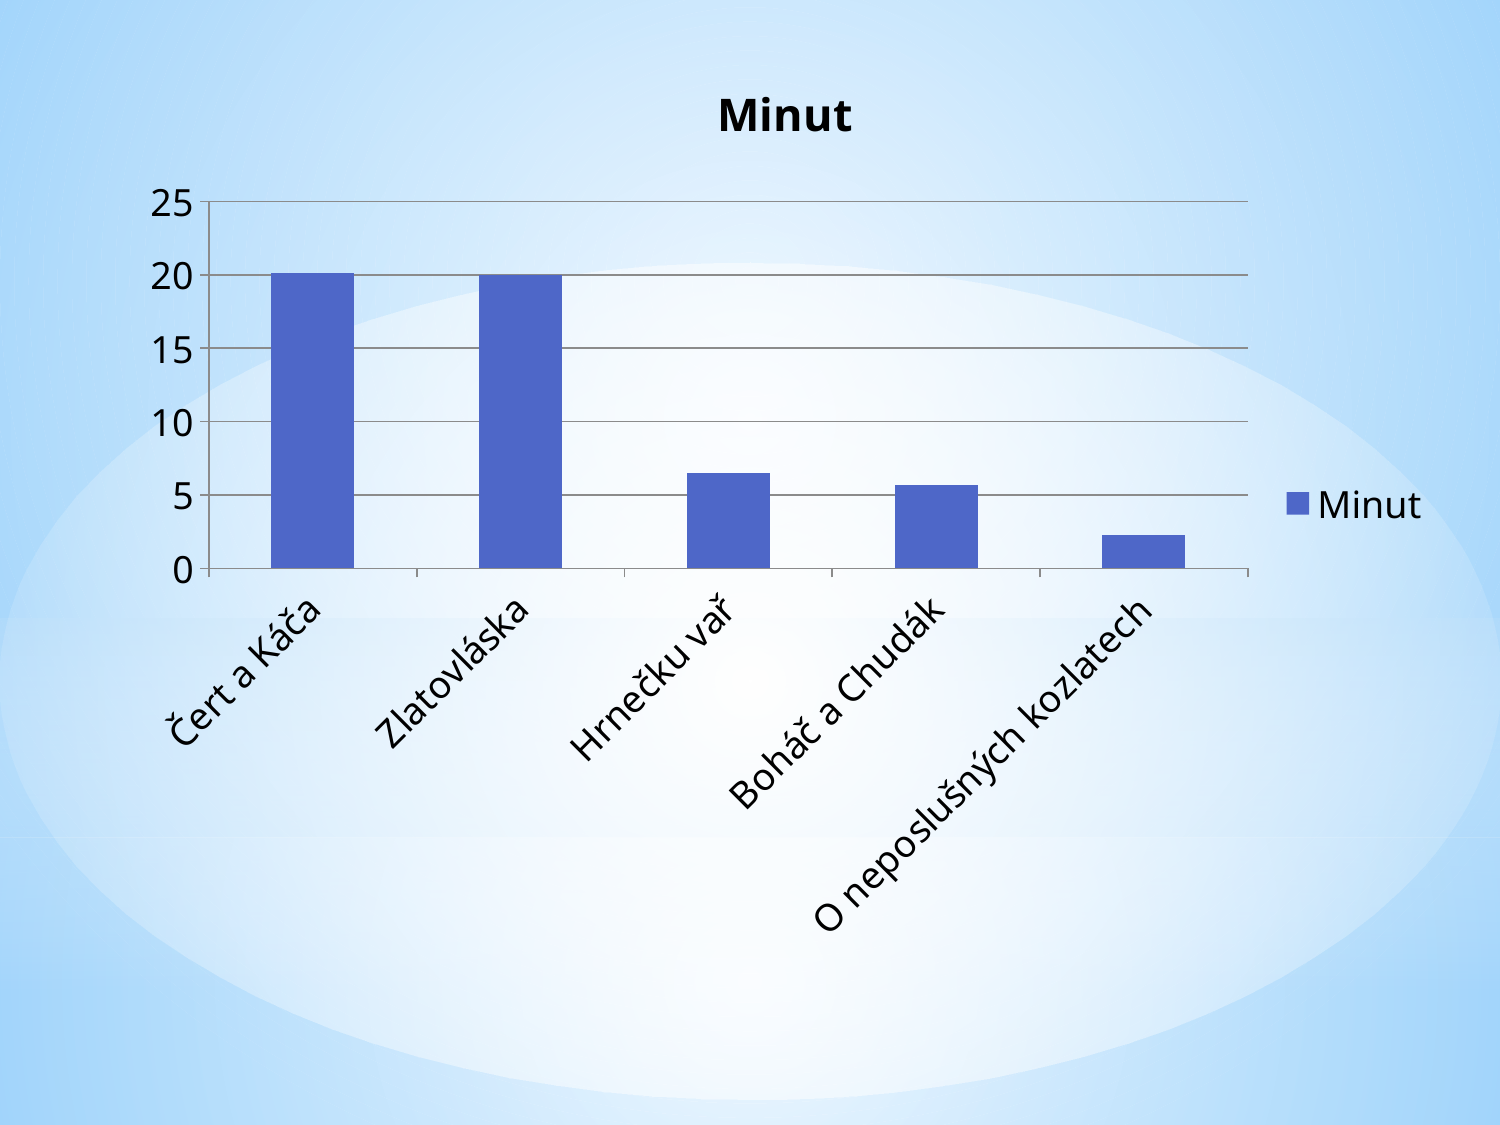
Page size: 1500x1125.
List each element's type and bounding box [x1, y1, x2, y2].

chart [123, 42, 1448, 965]
